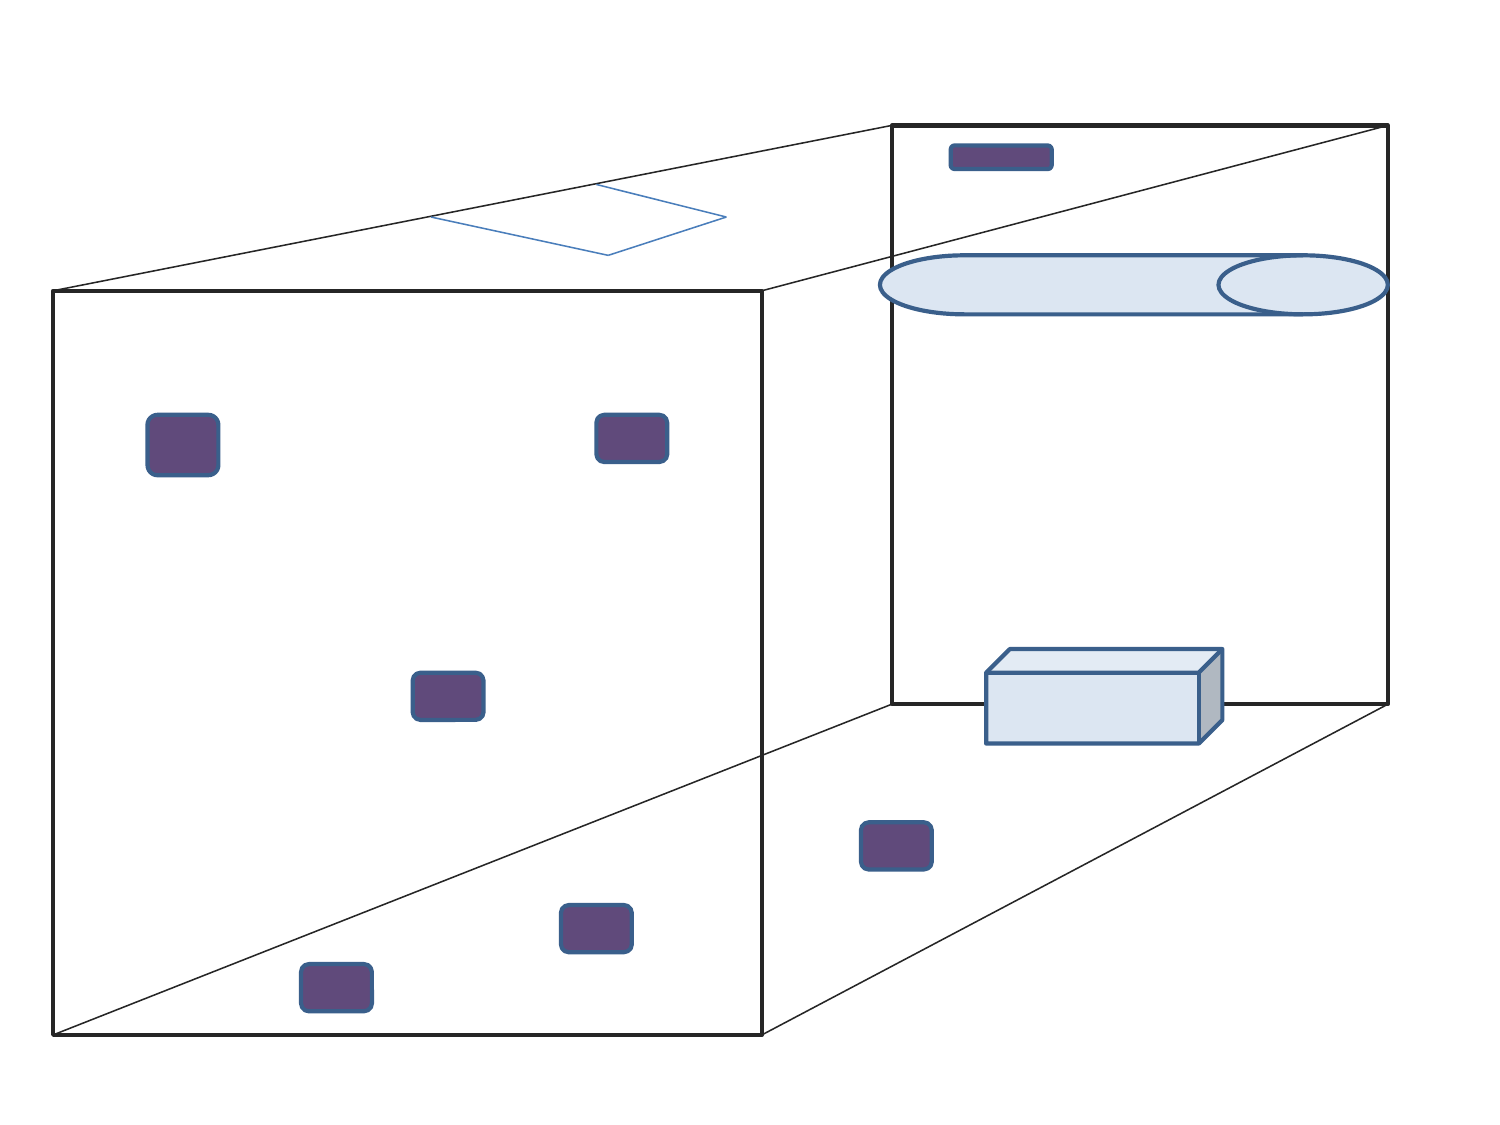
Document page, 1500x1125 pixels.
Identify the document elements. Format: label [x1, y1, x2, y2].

text_box [596, 184, 727, 218]
text_box [430, 216, 602, 256]
text_box [607, 216, 727, 256]
text_box [52, 125, 1389, 1036]
